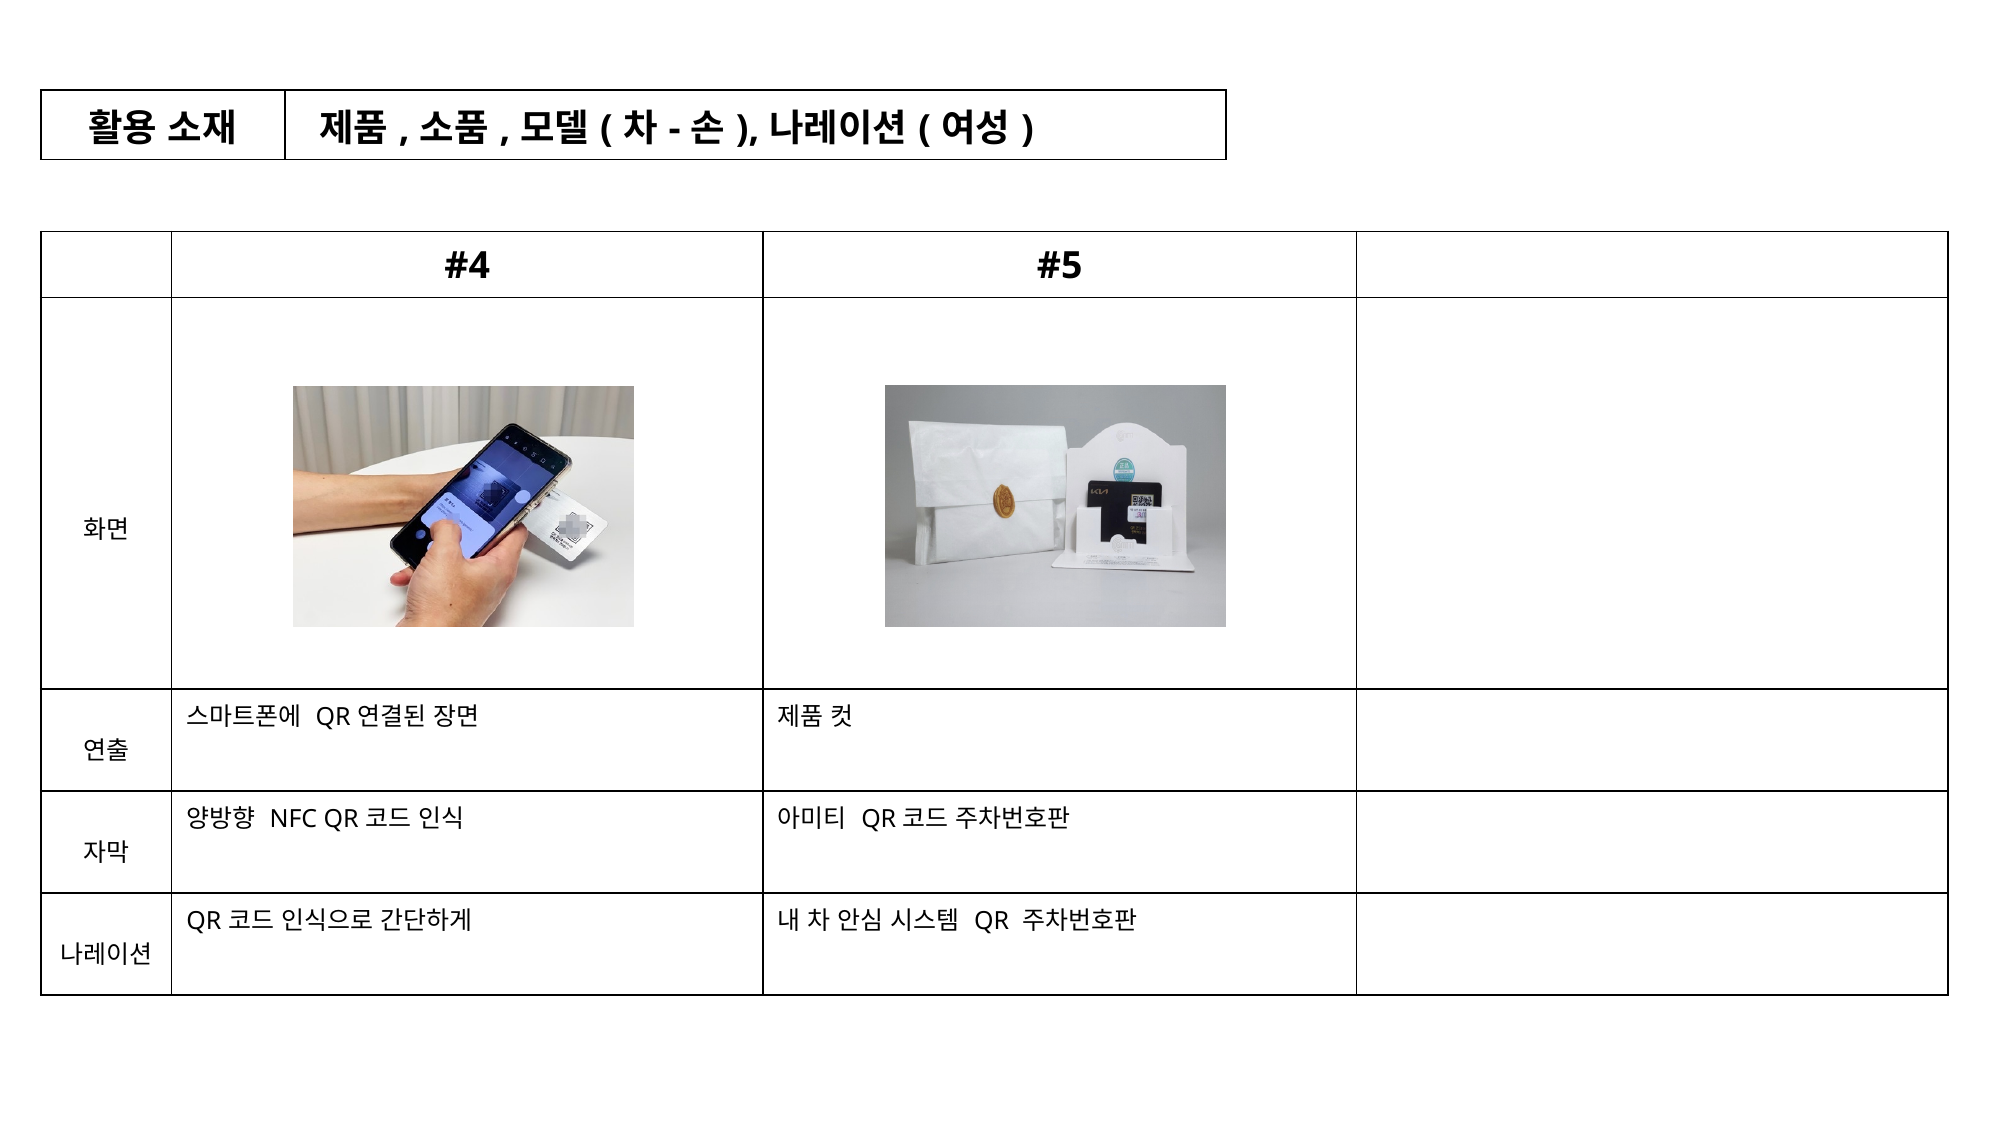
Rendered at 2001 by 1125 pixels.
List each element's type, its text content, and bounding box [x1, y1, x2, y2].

table_cell 나레이션 [42, 894, 171, 994]
table_cell [764, 298, 1356, 688]
table_header [1357, 232, 1947, 297]
table_cell [1357, 792, 1947, 892]
table_header #4 [172, 232, 762, 297]
table_cell 제품 컷 [764, 690, 1356, 790]
table_header 활용 소재 [42, 91, 284, 159]
table_cell [1357, 298, 1947, 688]
picture [885, 385, 1226, 627]
table_cell 내 차 안심 시스템 QR 주차번호판 [764, 894, 1356, 994]
table_cell 화면 [42, 298, 171, 688]
table_cell [1357, 894, 1947, 994]
table_cell 양방향 NFC QR코드 인식 [172, 792, 762, 892]
table_cell 연출 [42, 690, 171, 790]
table_cell 스마트폰에 QR연결된 장면 [172, 690, 762, 790]
picture [293, 386, 634, 627]
table_cell [1357, 690, 1947, 790]
table_cell 자막 [42, 792, 171, 892]
table_header #5 [764, 232, 1356, 297]
table_header 제품,소품,모델(차-손),나레이션(여성) [286, 91, 1225, 159]
table_cell [172, 298, 762, 688]
table_cell QR코드 인식으로 간단하게 [172, 894, 762, 994]
table_cell 아미티 QR코드 주차번호판 [764, 792, 1356, 892]
table_header [42, 232, 171, 297]
